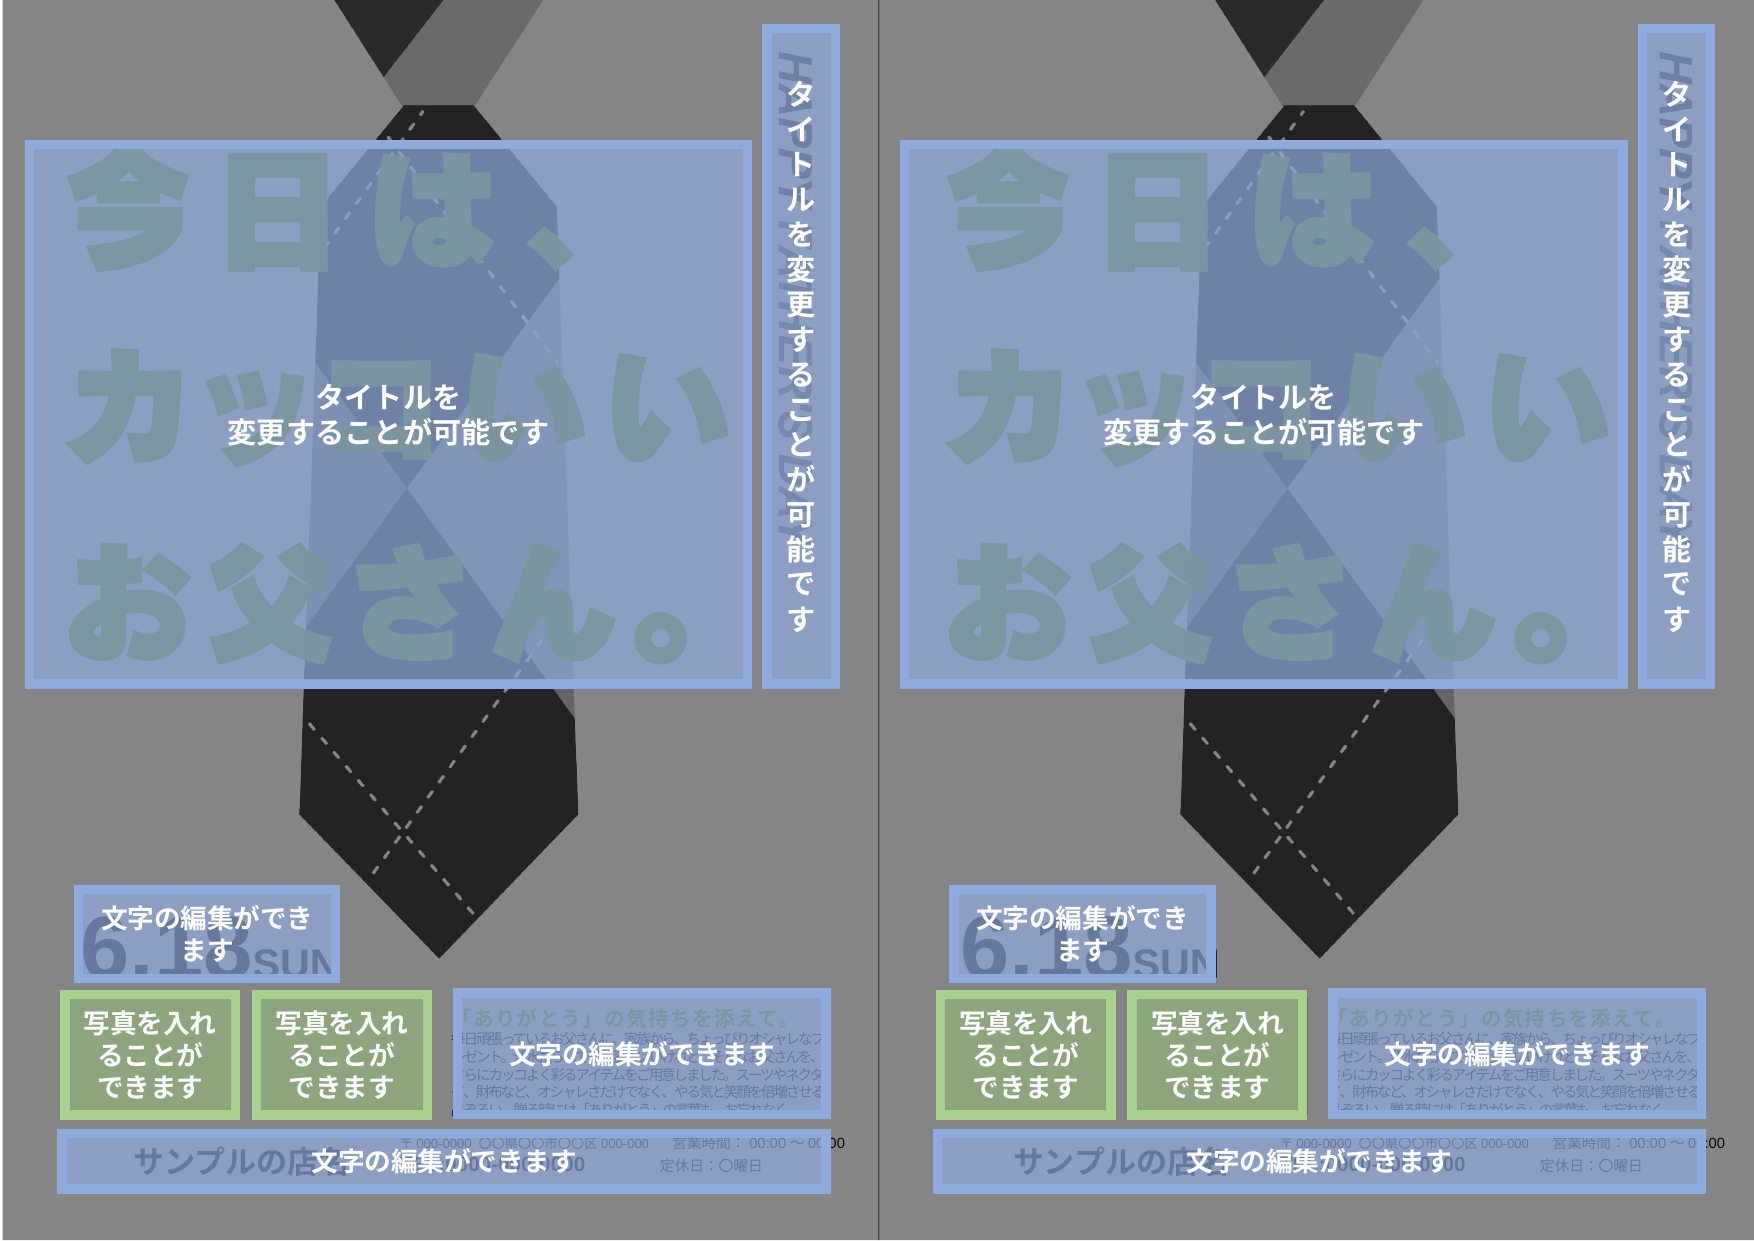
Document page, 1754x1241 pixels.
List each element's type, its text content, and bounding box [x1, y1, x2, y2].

text_box 写真を入れることが できます [64, 994, 237, 1116]
text_box 文字の編集ができます [61, 1132, 827, 1190]
text_box 文字の編集ができます [77, 889, 337, 979]
text_box 文字の編集ができます [457, 992, 827, 1116]
text_box 文字の編集ができます [936, 1132, 1702, 1190]
text_box [2, 0, 880, 1241]
text_box 写真を入れることが できます [939, 994, 1112, 1116]
text_box 文字の編集ができます [1332, 992, 1702, 1116]
text_box [880, 0, 1754, 1241]
text_box 写真を入れることが できます [255, 994, 428, 1116]
text_box タイトルを 変更することが可能です [766, 27, 836, 685]
text_box タイトルを 変更することが可能です [28, 144, 749, 685]
picture [765, 39, 825, 562]
text_box 文字の編集ができます [953, 889, 1212, 979]
picture [932, 136, 1621, 677]
text_box タイトルを 変更することが可能です [904, 144, 1624, 685]
text_box タイトルを 変更することが可能です [1642, 27, 1712, 685]
picture [1645, 39, 1705, 562]
text_box 写真を入れることが できます [1131, 994, 1304, 1116]
picture [52, 136, 741, 677]
